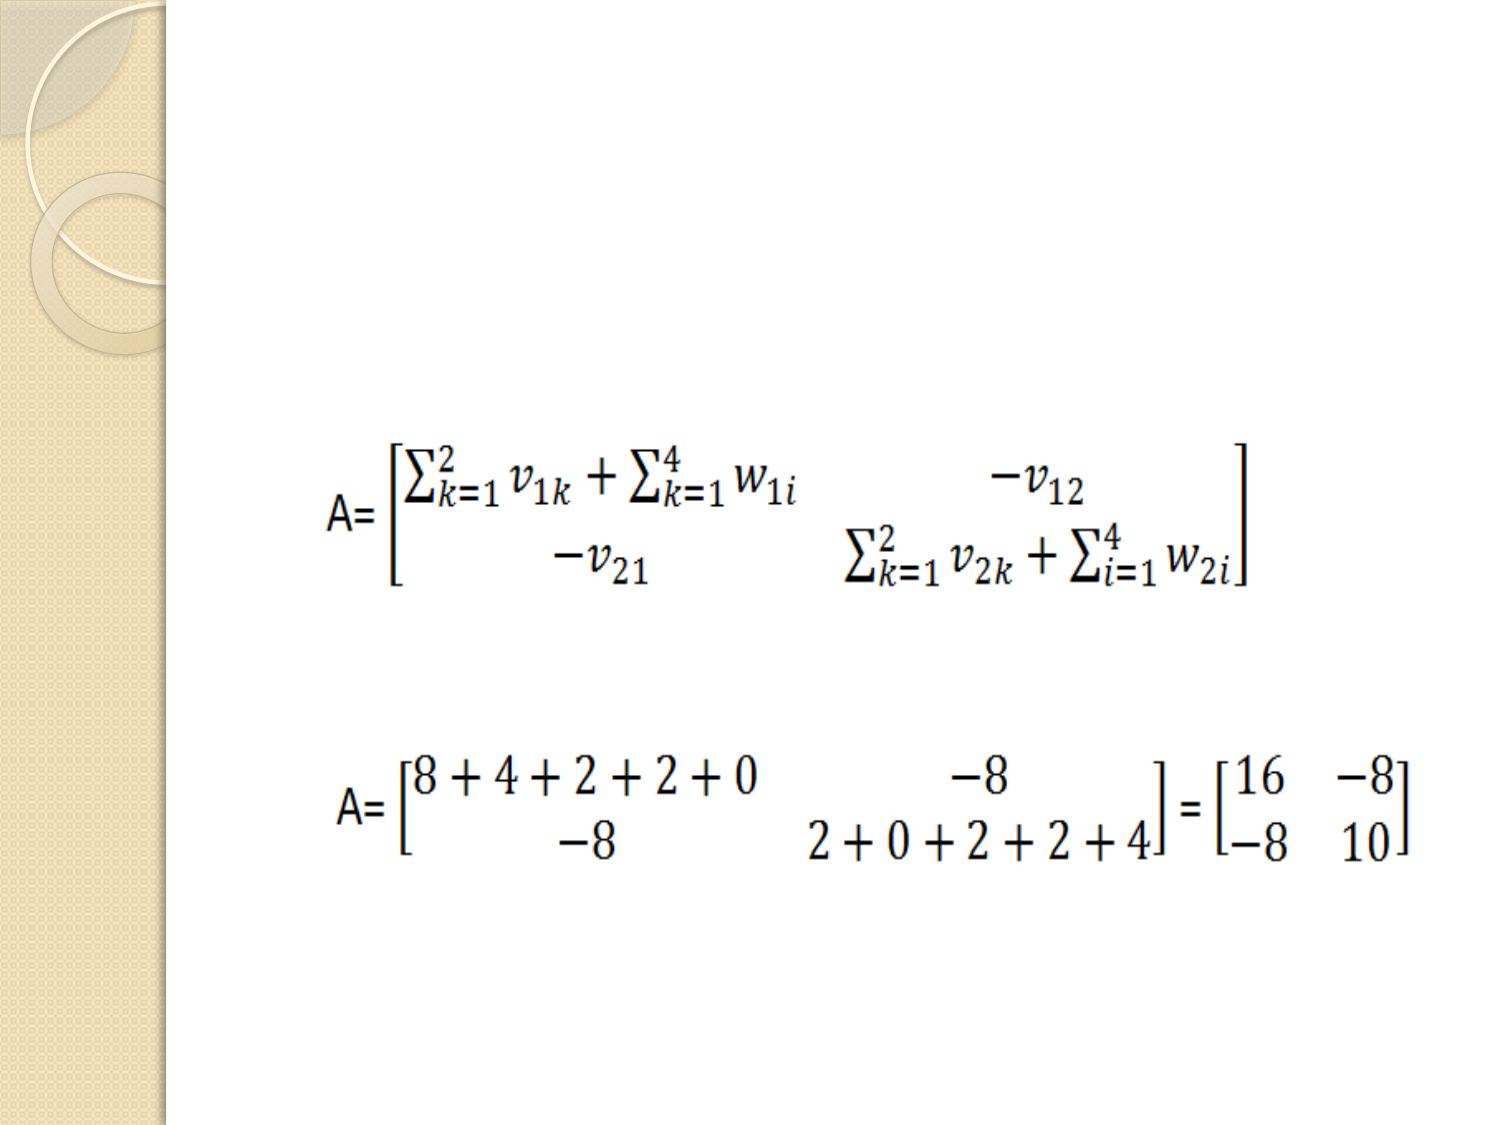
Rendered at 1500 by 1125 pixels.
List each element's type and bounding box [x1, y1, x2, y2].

list [194, 396, 1459, 938]
